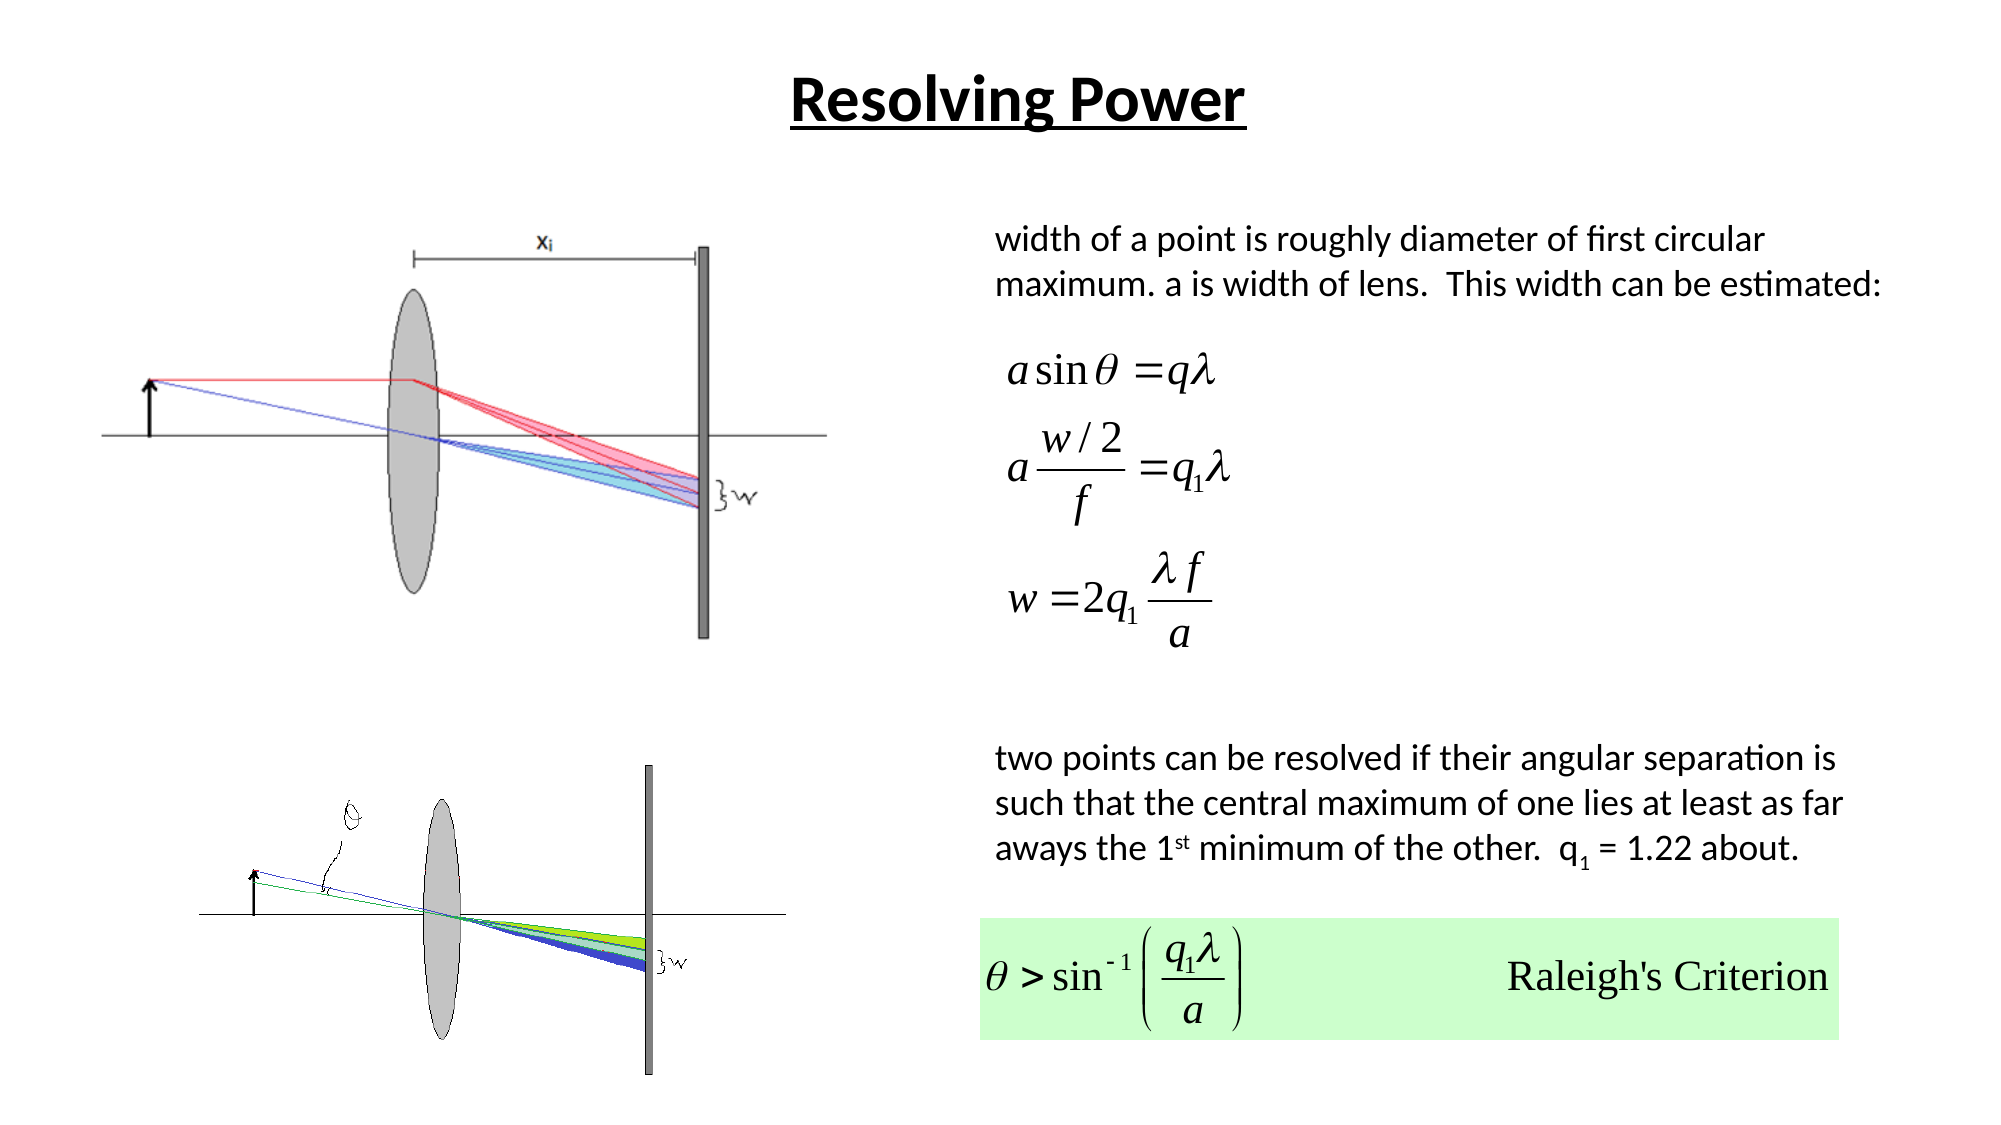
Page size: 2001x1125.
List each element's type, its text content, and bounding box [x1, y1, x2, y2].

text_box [188, 717, 807, 1083]
text_box two points can be resolved if their angular separation is such that the central maximum of one lies at least as far aways the 1st minimum of the other. q1 = 1.22 about. [980, 725, 1929, 882]
text_box Resolving Power [775, 47, 1286, 142]
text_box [999, 344, 1239, 659]
text_box width of a point is roughly diameter of first circular maximum. a is width of lens. This width can be estimated: [980, 206, 1929, 312]
picture [95, 224, 842, 659]
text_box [980, 918, 1839, 1041]
